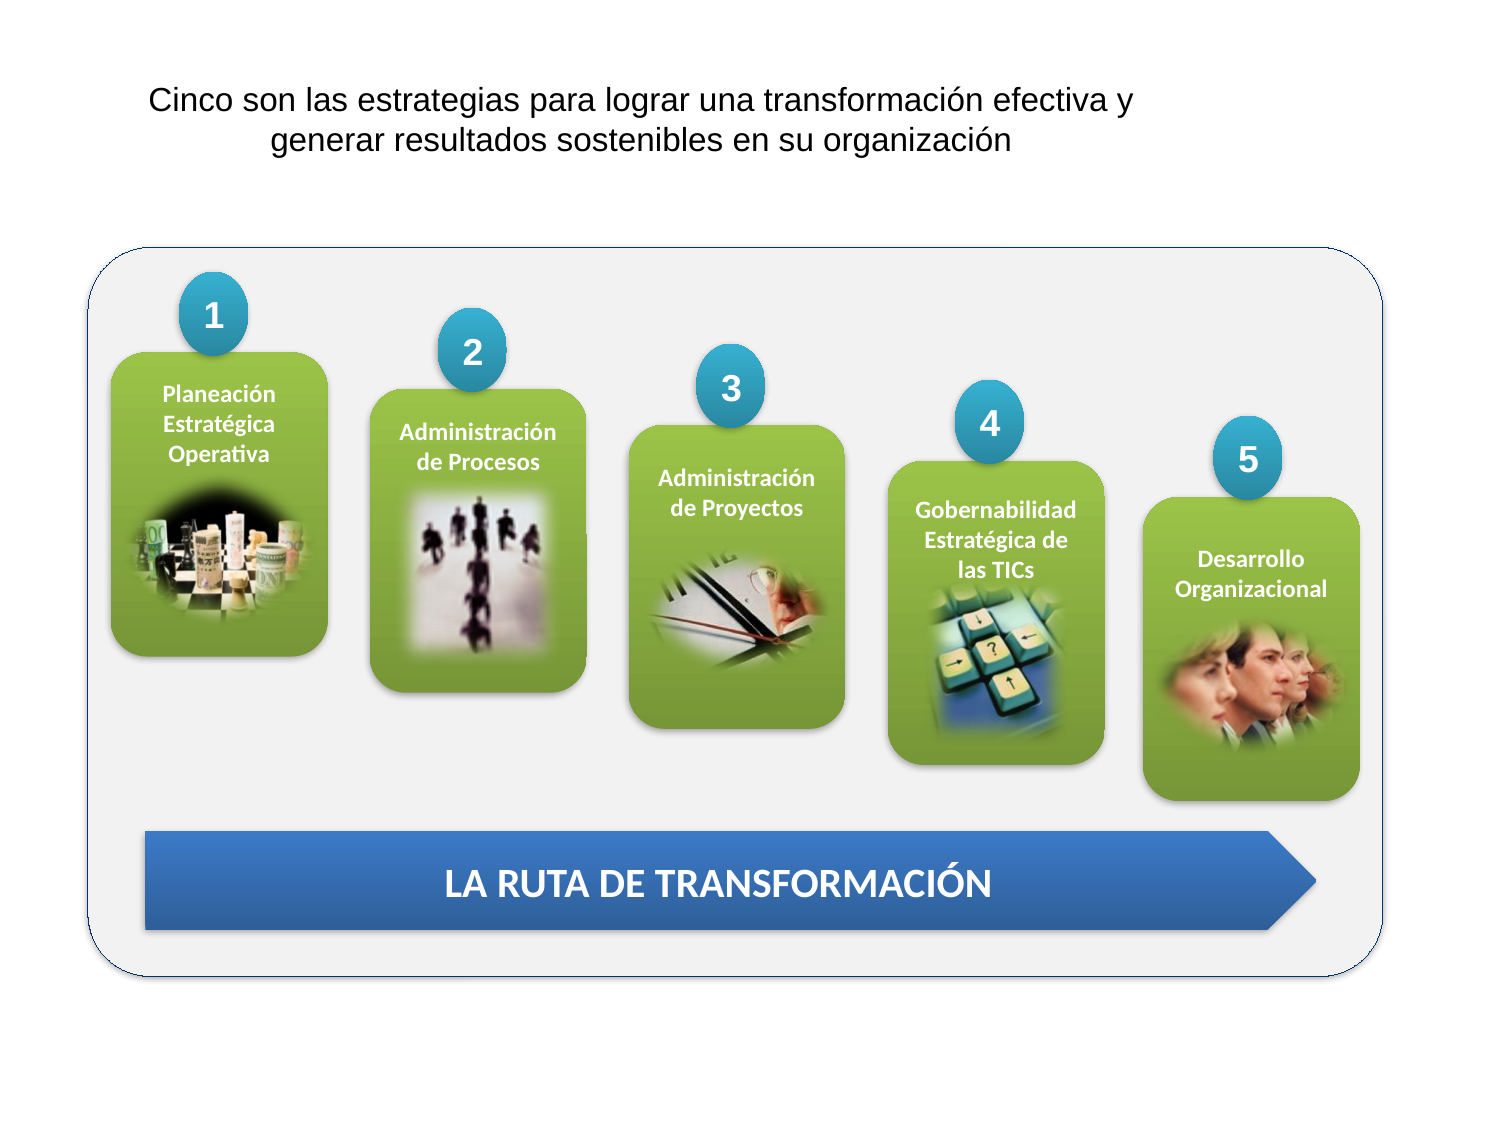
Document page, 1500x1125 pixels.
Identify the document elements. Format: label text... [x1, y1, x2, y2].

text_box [87, 247, 1384, 977]
title Cinco son las estrategias para lograr una transformación efectiva y generar resultados sostenibles en su organización [89, 69, 1195, 167]
